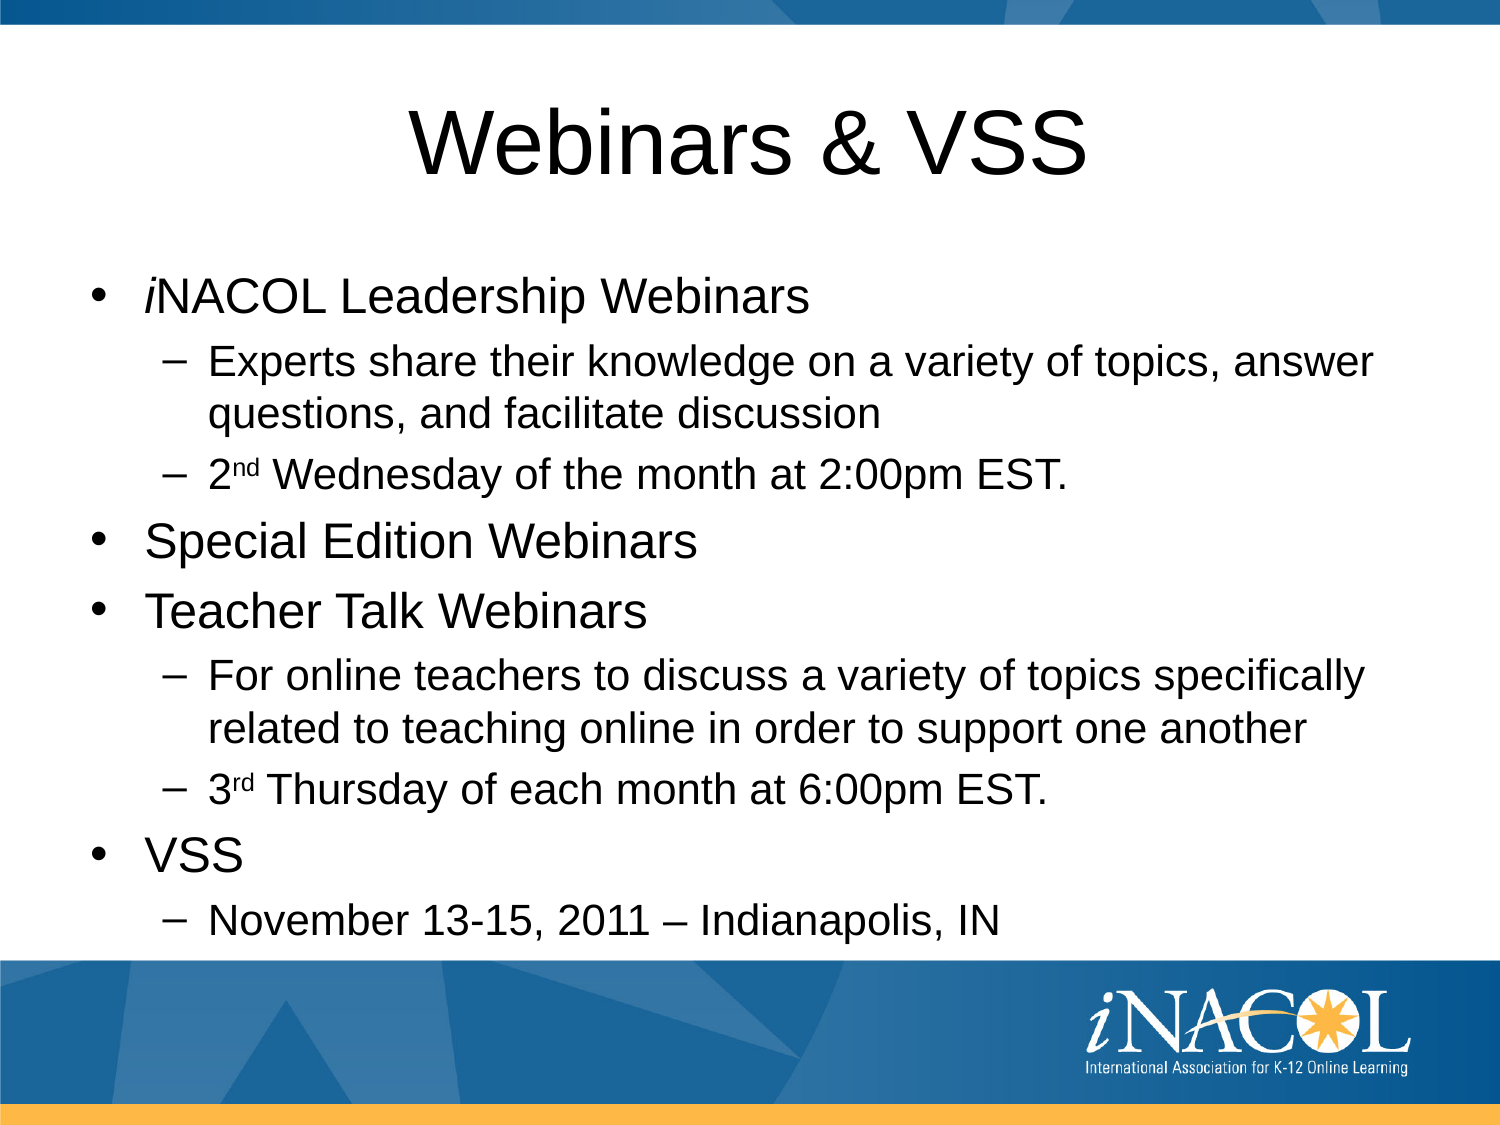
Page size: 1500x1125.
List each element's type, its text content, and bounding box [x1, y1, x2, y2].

picture [0, 0, 1500, 1125]
list iNACOL Leadership Webinars Experts share their knowledge on a variety of topics, answer questions, and facilitate discussion 2nd Wednesday of the month at 2:00pm EST. Special Edition Webinars Teacher Talk Webinars For online teachers to discuss a variety of topics specifically related to teaching online in order to support one another 3rd Thursday of each month at 6:00pm EST. VSS November 13-15, 2011 – Indianapolis, IN [75, 256, 1425, 966]
title Webinars & VSS [75, 75, 1425, 250]
